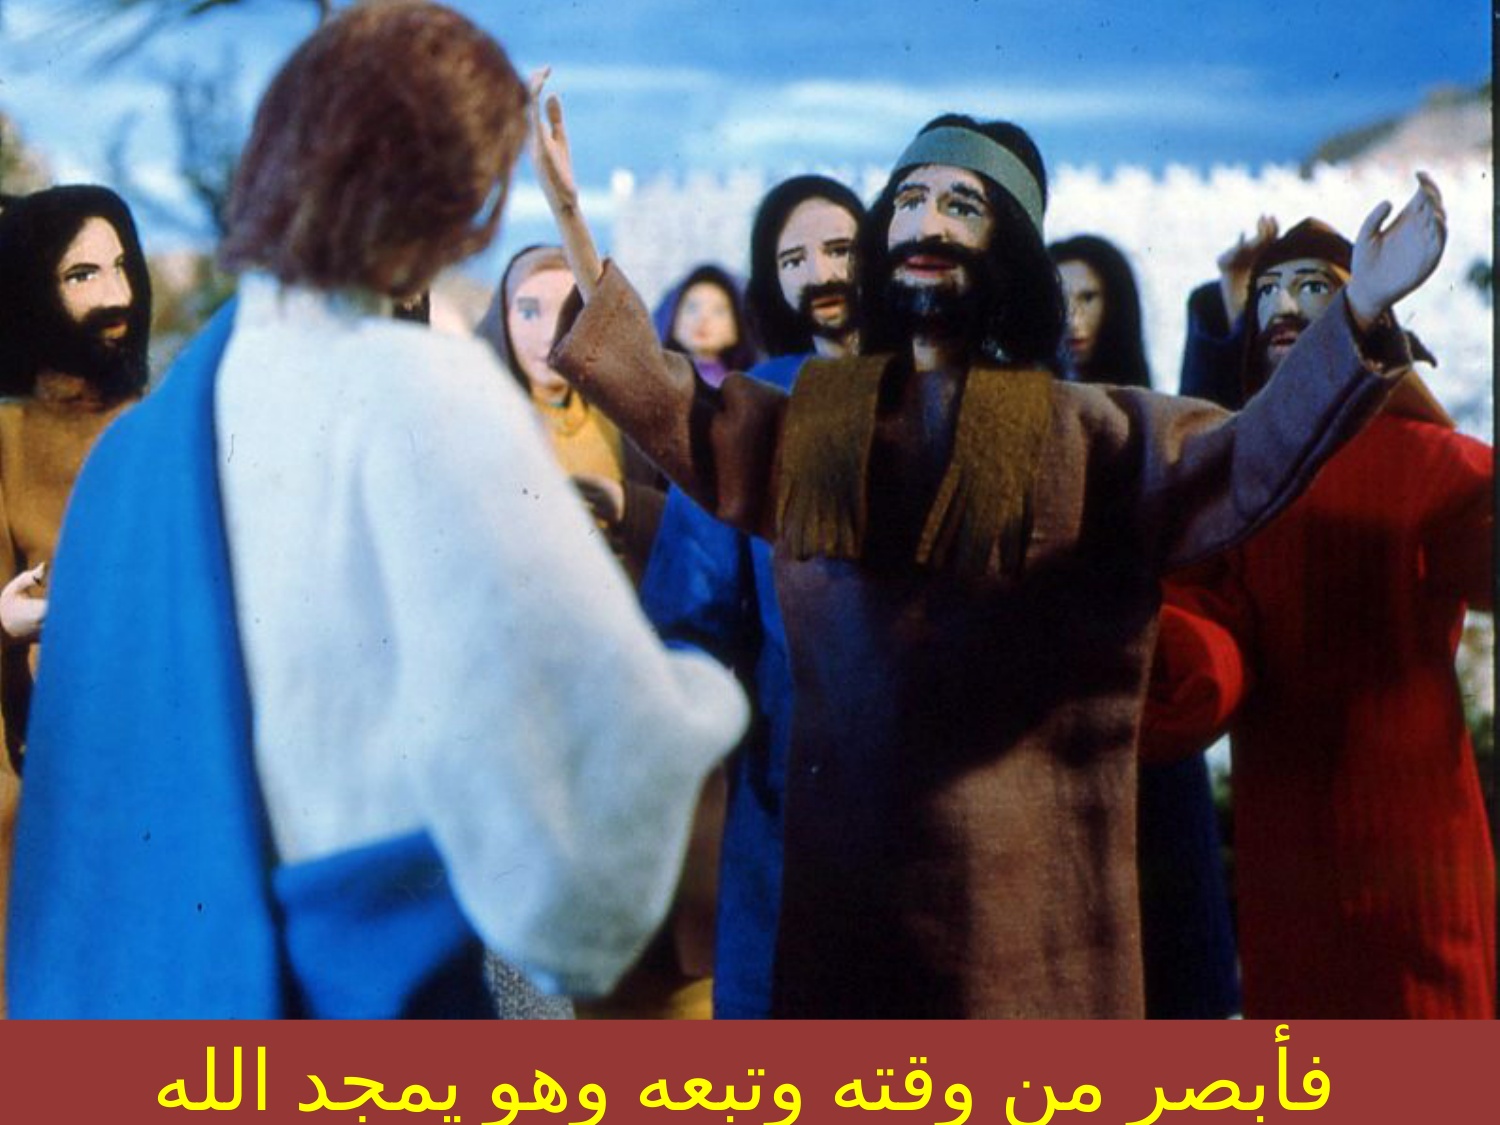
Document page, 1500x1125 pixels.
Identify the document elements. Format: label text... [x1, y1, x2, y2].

text_box فأبصر من وقته وتبعه وهو يمجد الله [0, 1026, 1500, 1125]
picture [0, 0, 1500, 1020]
